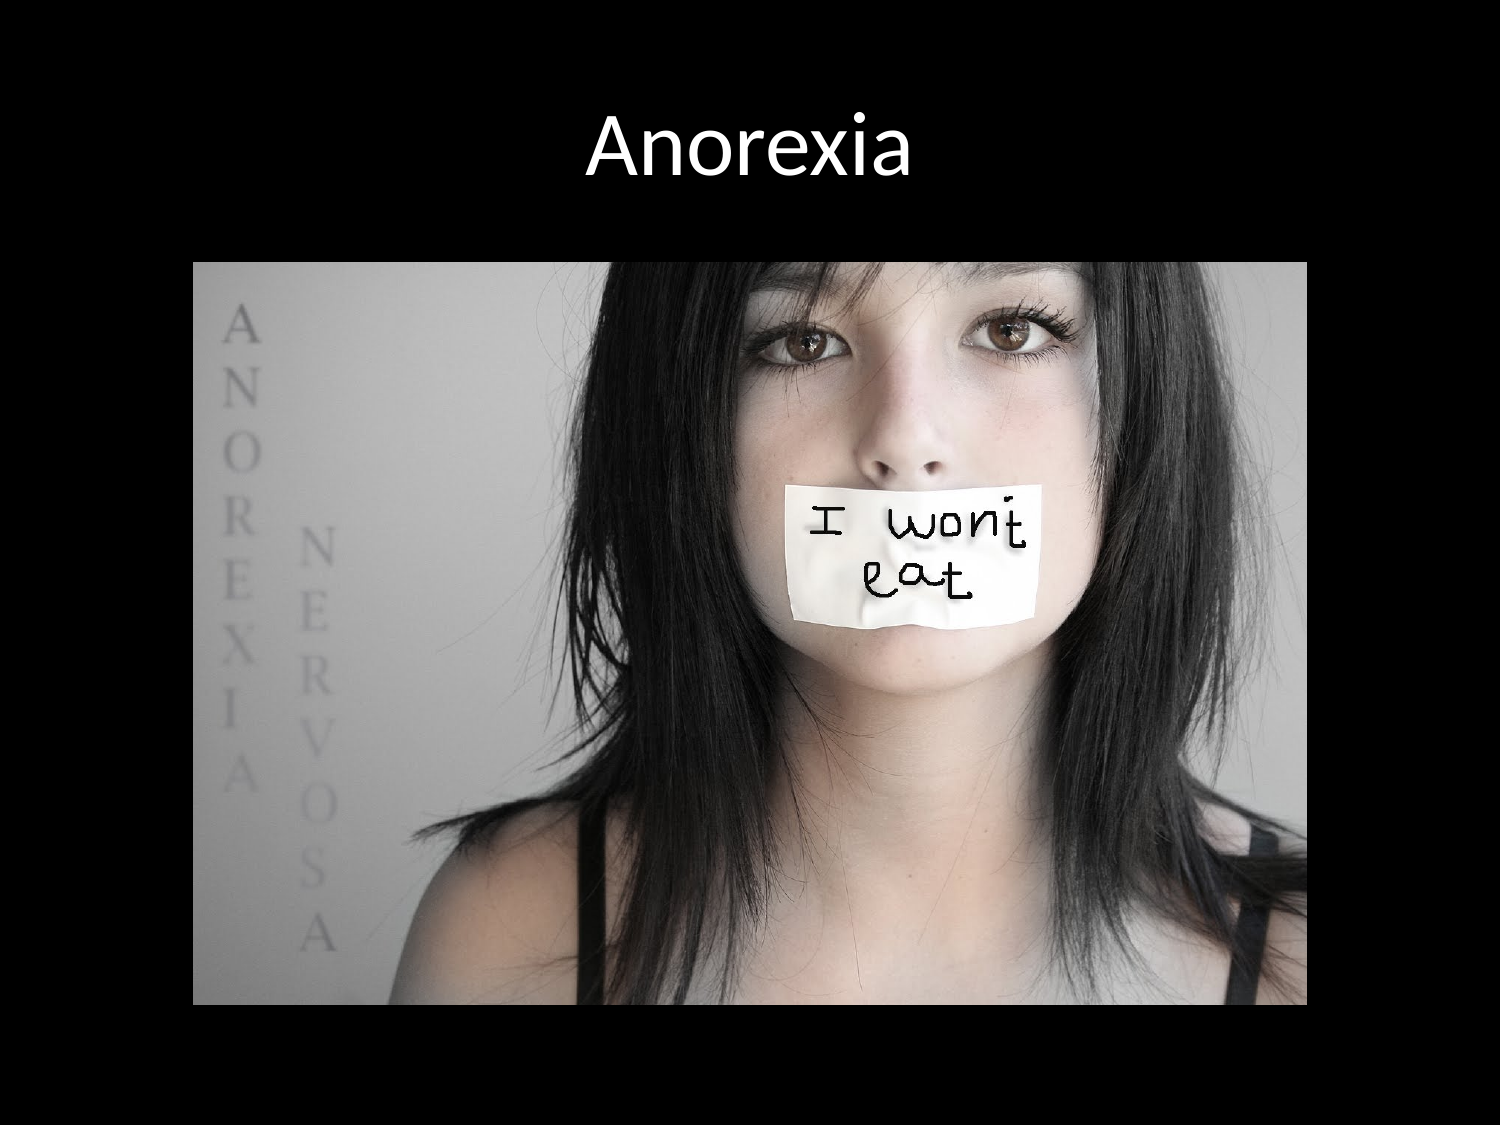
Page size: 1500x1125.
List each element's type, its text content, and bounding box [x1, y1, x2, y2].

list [192, 262, 1307, 1006]
title Anorexia [75, 45, 1425, 233]
